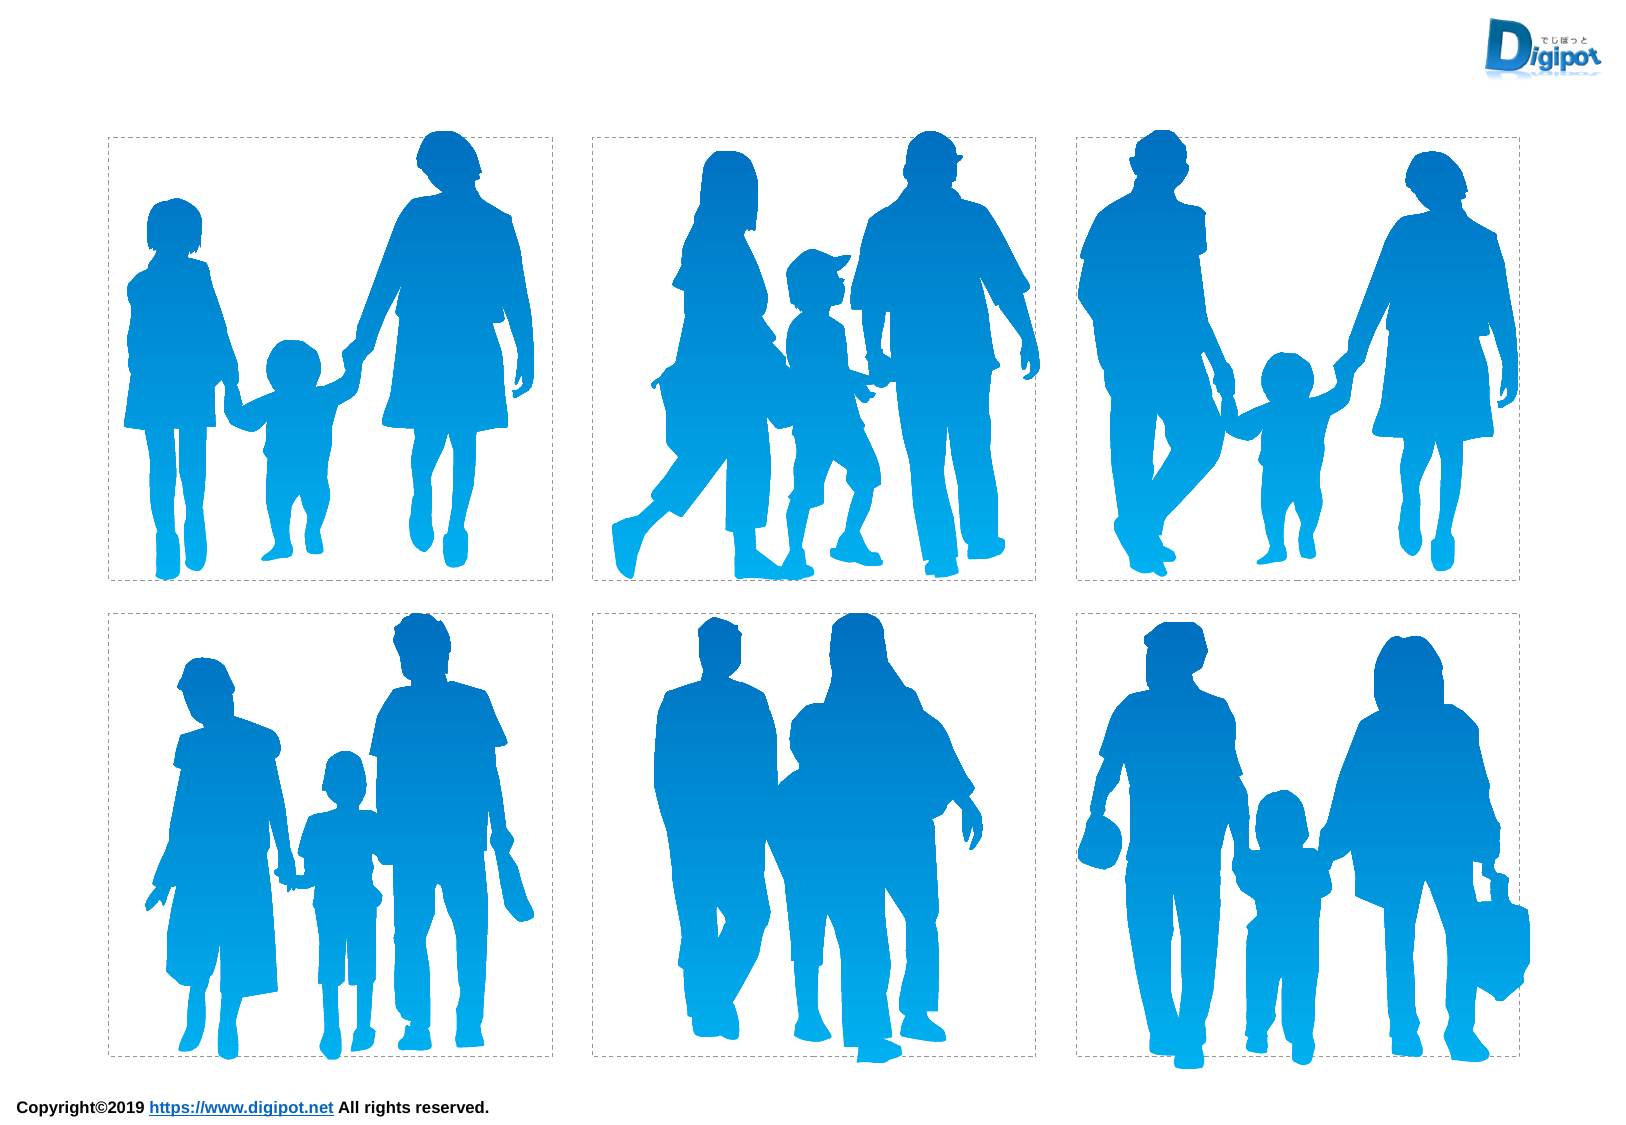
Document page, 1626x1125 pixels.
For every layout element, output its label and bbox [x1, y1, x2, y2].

text_box [123, 130, 535, 580]
picture [1485, 18, 1602, 82]
text_box [144, 612, 535, 1060]
text_box [653, 612, 984, 1063]
text_box [1078, 129, 1519, 577]
text_box [612, 130, 1040, 580]
text_box [1078, 622, 1530, 1070]
